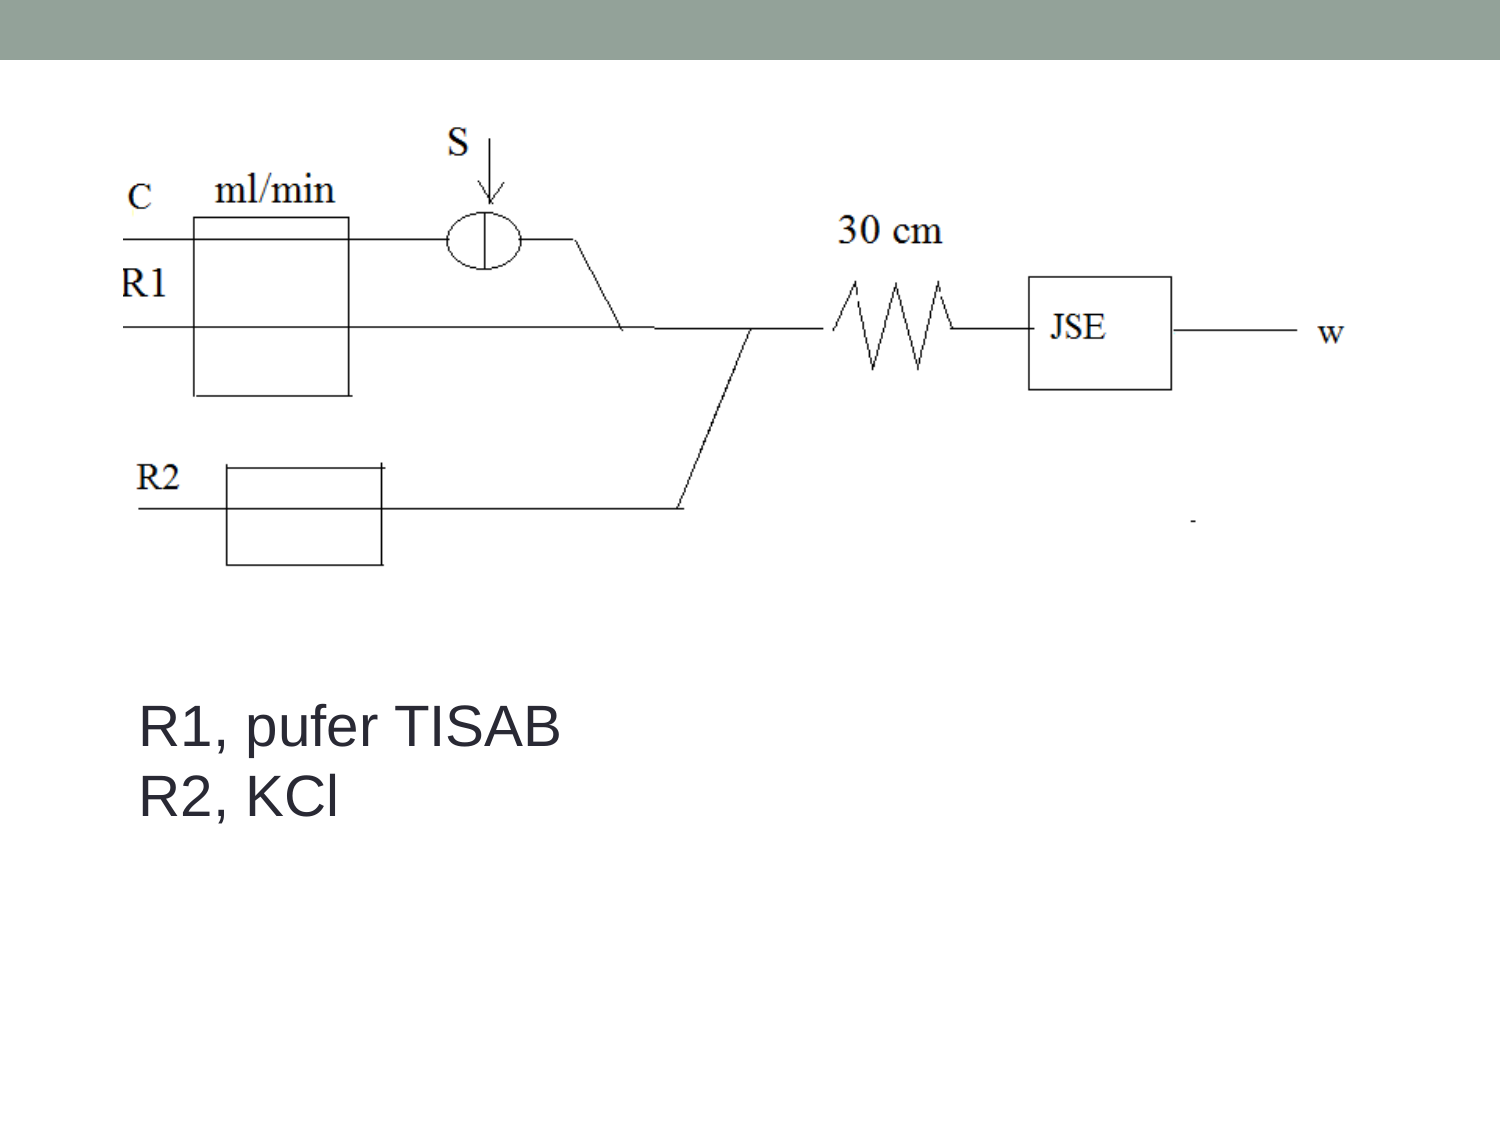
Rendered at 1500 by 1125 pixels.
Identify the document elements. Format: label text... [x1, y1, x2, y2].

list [123, 101, 1386, 585]
text_box R1, pufer TISAB R2, KCl [123, 680, 1294, 836]
